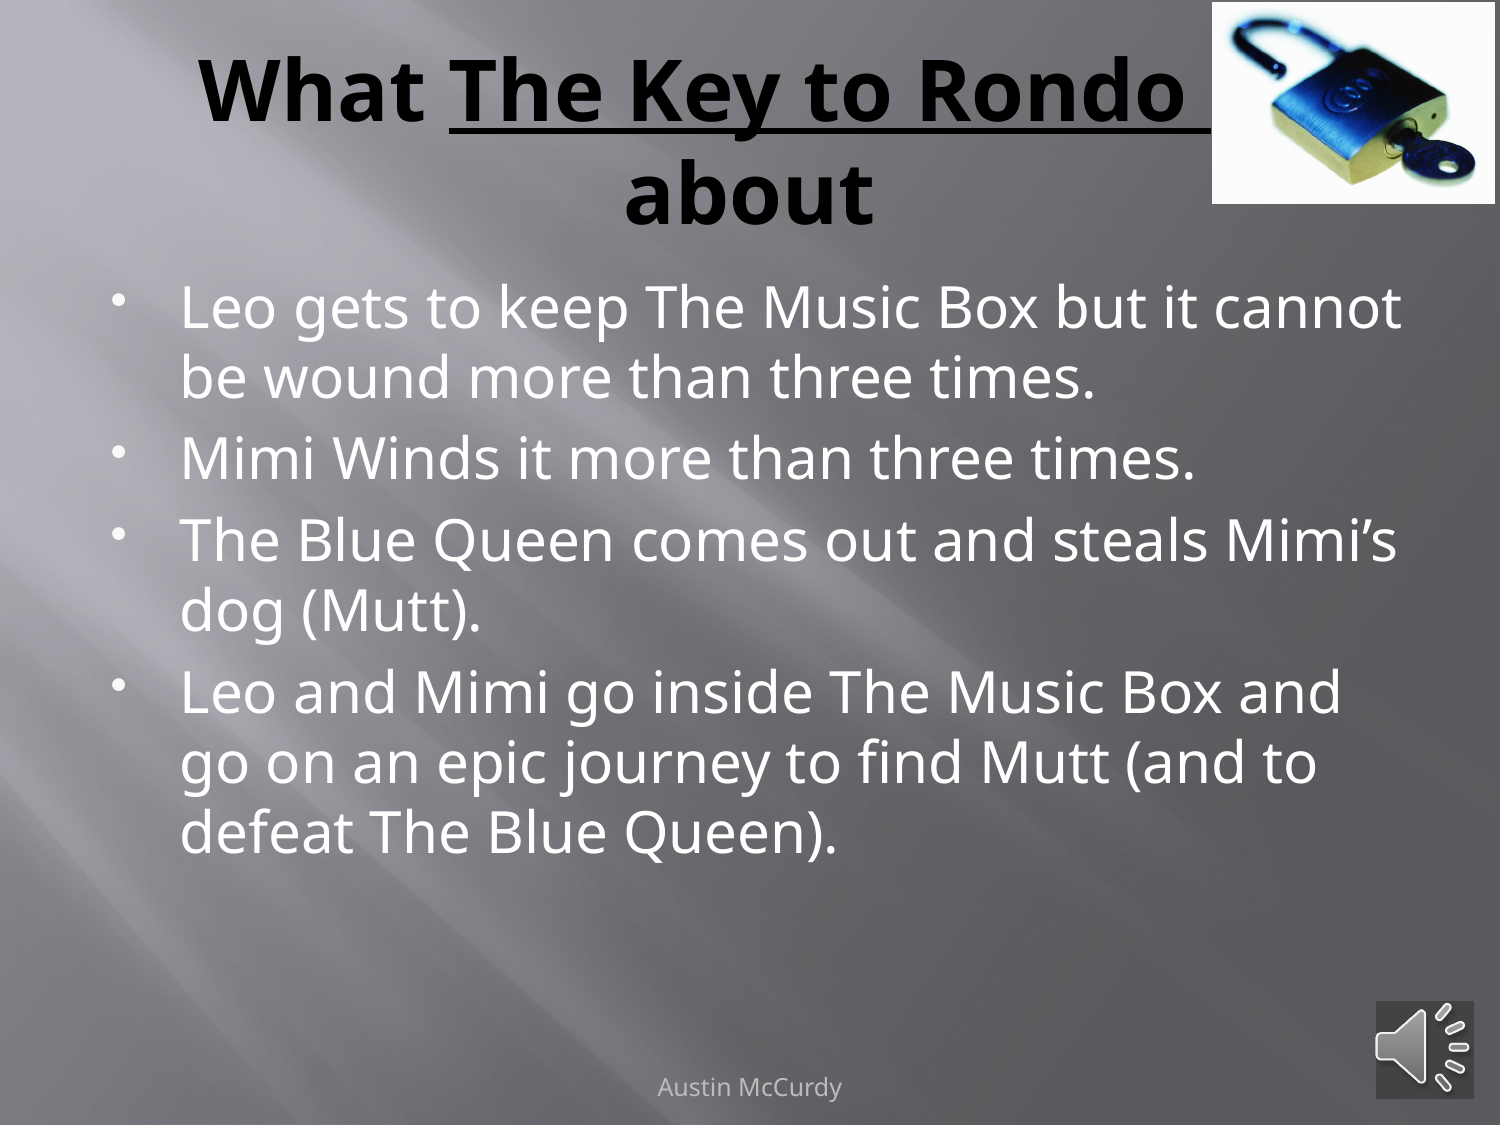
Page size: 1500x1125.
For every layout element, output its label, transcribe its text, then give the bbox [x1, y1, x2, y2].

picture [1374, 999, 1476, 1101]
picture [1212, 1, 1495, 204]
footer Austin McCurdy [512, 1052, 988, 1113]
title What The Key to Rondo is about [75, 45, 1228, 233]
list Leo gets to keep The Music Box but it cannot be wound more than three times. Mimi Winds it more than three times. The Blue Queen comes out and steals Mimi’s dog (Mutt). Leo and Mimi go inside The Music Box and go on an epic journey to find Mutt (and to defeat The Blue Queen). [75, 262, 1425, 1035]
